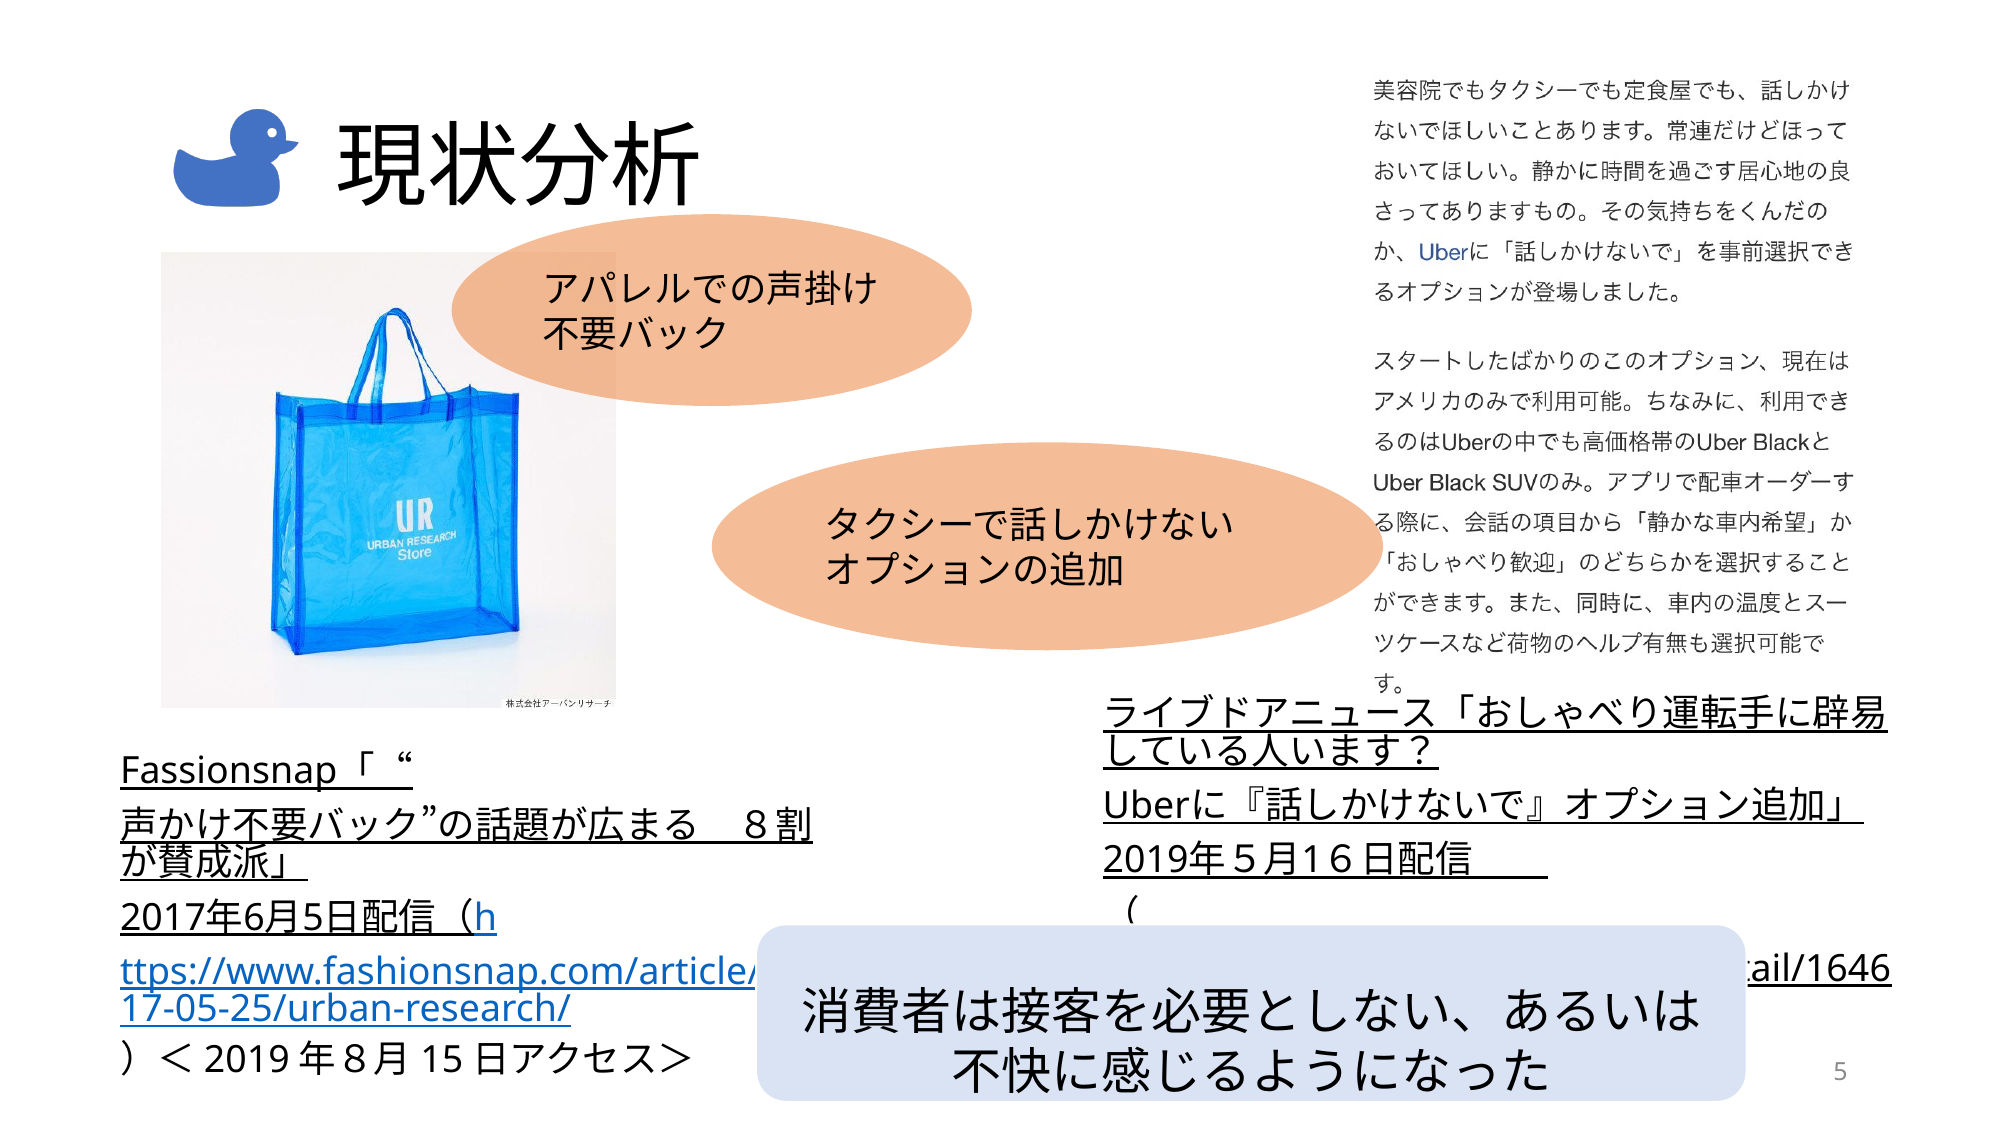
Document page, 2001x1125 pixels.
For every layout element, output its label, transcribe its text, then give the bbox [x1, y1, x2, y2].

text_box タクシーで話しかけないオプションの追加 [711, 442, 1351, 651]
picture [1351, 74, 1887, 706]
text_box Fassionsnap「“声かけ不要バック”の話題が広まる ８割が賛成派」2017年6月5日配信（https://www.fashionsnap.com/article/2017-05-25/urban-research/）＜2019年８月15日アクセス＞ [105, 739, 840, 1013]
text_box ライブドアニュース「おしゃべり運転手に辟易している人います？Uberに『話しかけないで』オプション追加」2019年５月1６日配信 （https://news.livedoor.com/article/detail/16467729/） ＜2019年６月19日アクセス＞ [1088, 682, 1918, 1065]
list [160, 252, 616, 708]
text_box 消費者は接客を必要としない、あるいは不快に感じるようになった [756, 924, 1747, 1102]
title 現状分析 [137, 59, 1863, 278]
text_box アパレルでの声掛け 不要バック [504, 214, 972, 407]
slide_number 5 [1412, 1042, 1863, 1103]
picture [160, 82, 311, 233]
